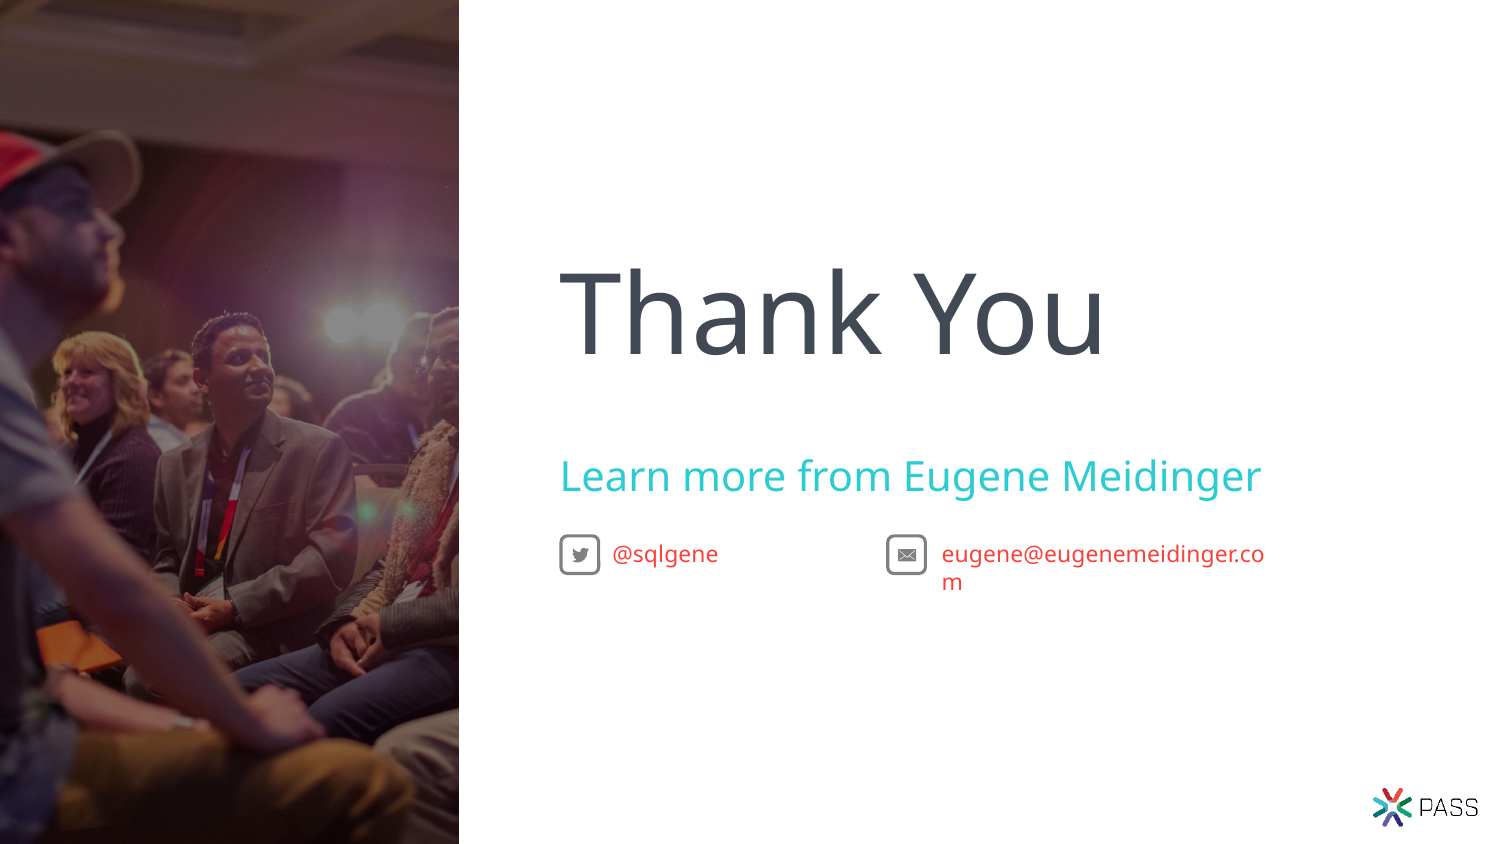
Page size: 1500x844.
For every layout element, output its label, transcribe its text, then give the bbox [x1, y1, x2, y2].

list @sqlgene [597, 532, 849, 578]
text_box [898, 549, 917, 562]
list eugene@eugenemeidinger.com [926, 532, 1287, 578]
subtitle Learn more from Eugene Meidinger [544, 442, 1334, 516]
picture [1371, 785, 1479, 829]
text_box [885, 533, 928, 576]
picture [0, 0, 459, 844]
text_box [560, 535, 599, 574]
